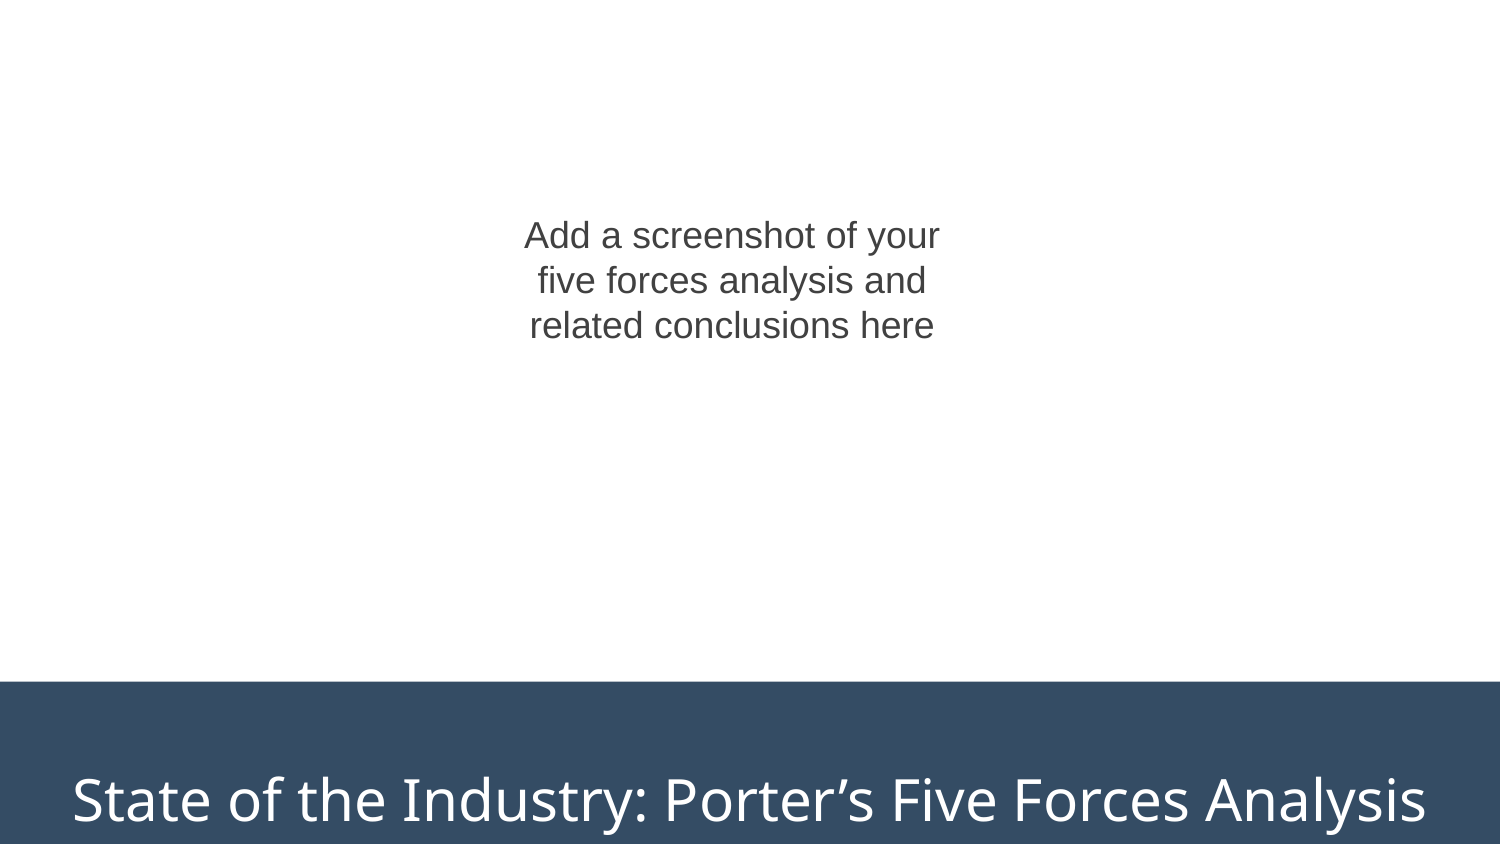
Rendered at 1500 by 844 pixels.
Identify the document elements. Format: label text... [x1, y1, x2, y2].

list State of the Industry: Porter’s Five Forces Analysis [0, 681, 1500, 844]
text_box Add a screenshot of your five forces analysis and related conclusions here [496, 203, 969, 354]
